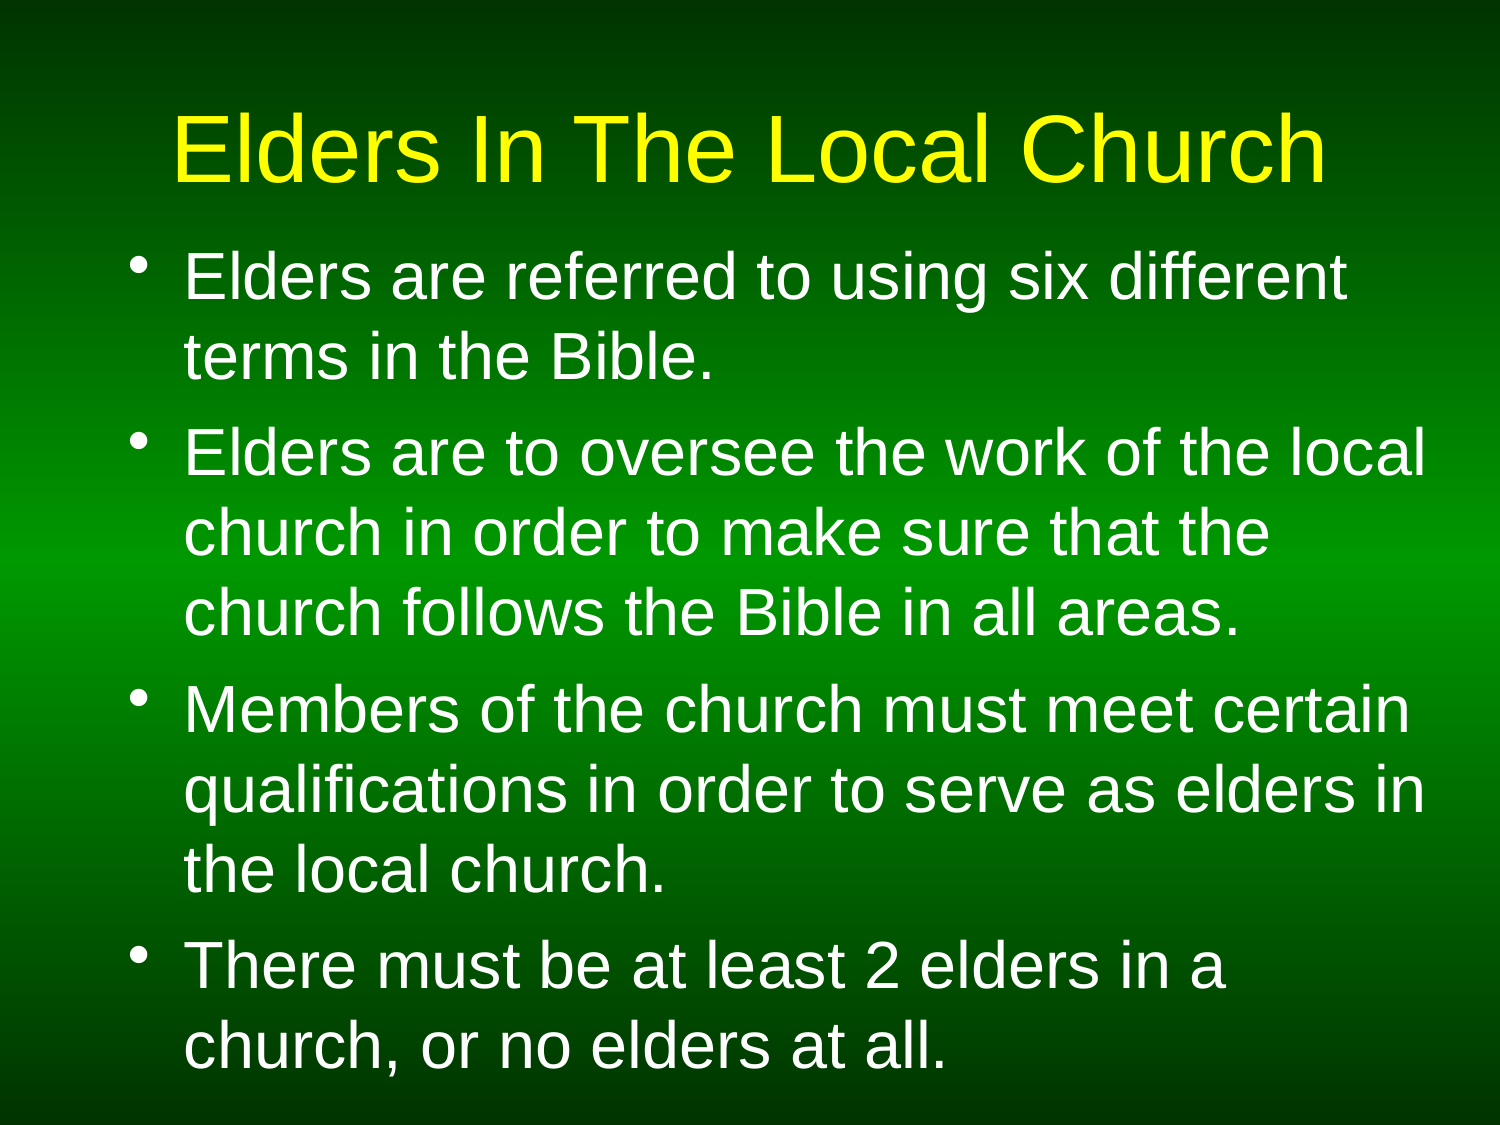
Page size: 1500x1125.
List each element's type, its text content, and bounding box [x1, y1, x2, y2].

title Elders In The Local Church [37, 50, 1463, 238]
list Elders are referred to using six different terms in the Bible. Elders are to oversee the work of the local church in order to make sure that the church follows the Bible in all areas. Members of the church must meet certain qualifications in order to serve as elders in the local church. There must be at least 2 elders in a church, or no elders at all. [112, 224, 1463, 1125]
